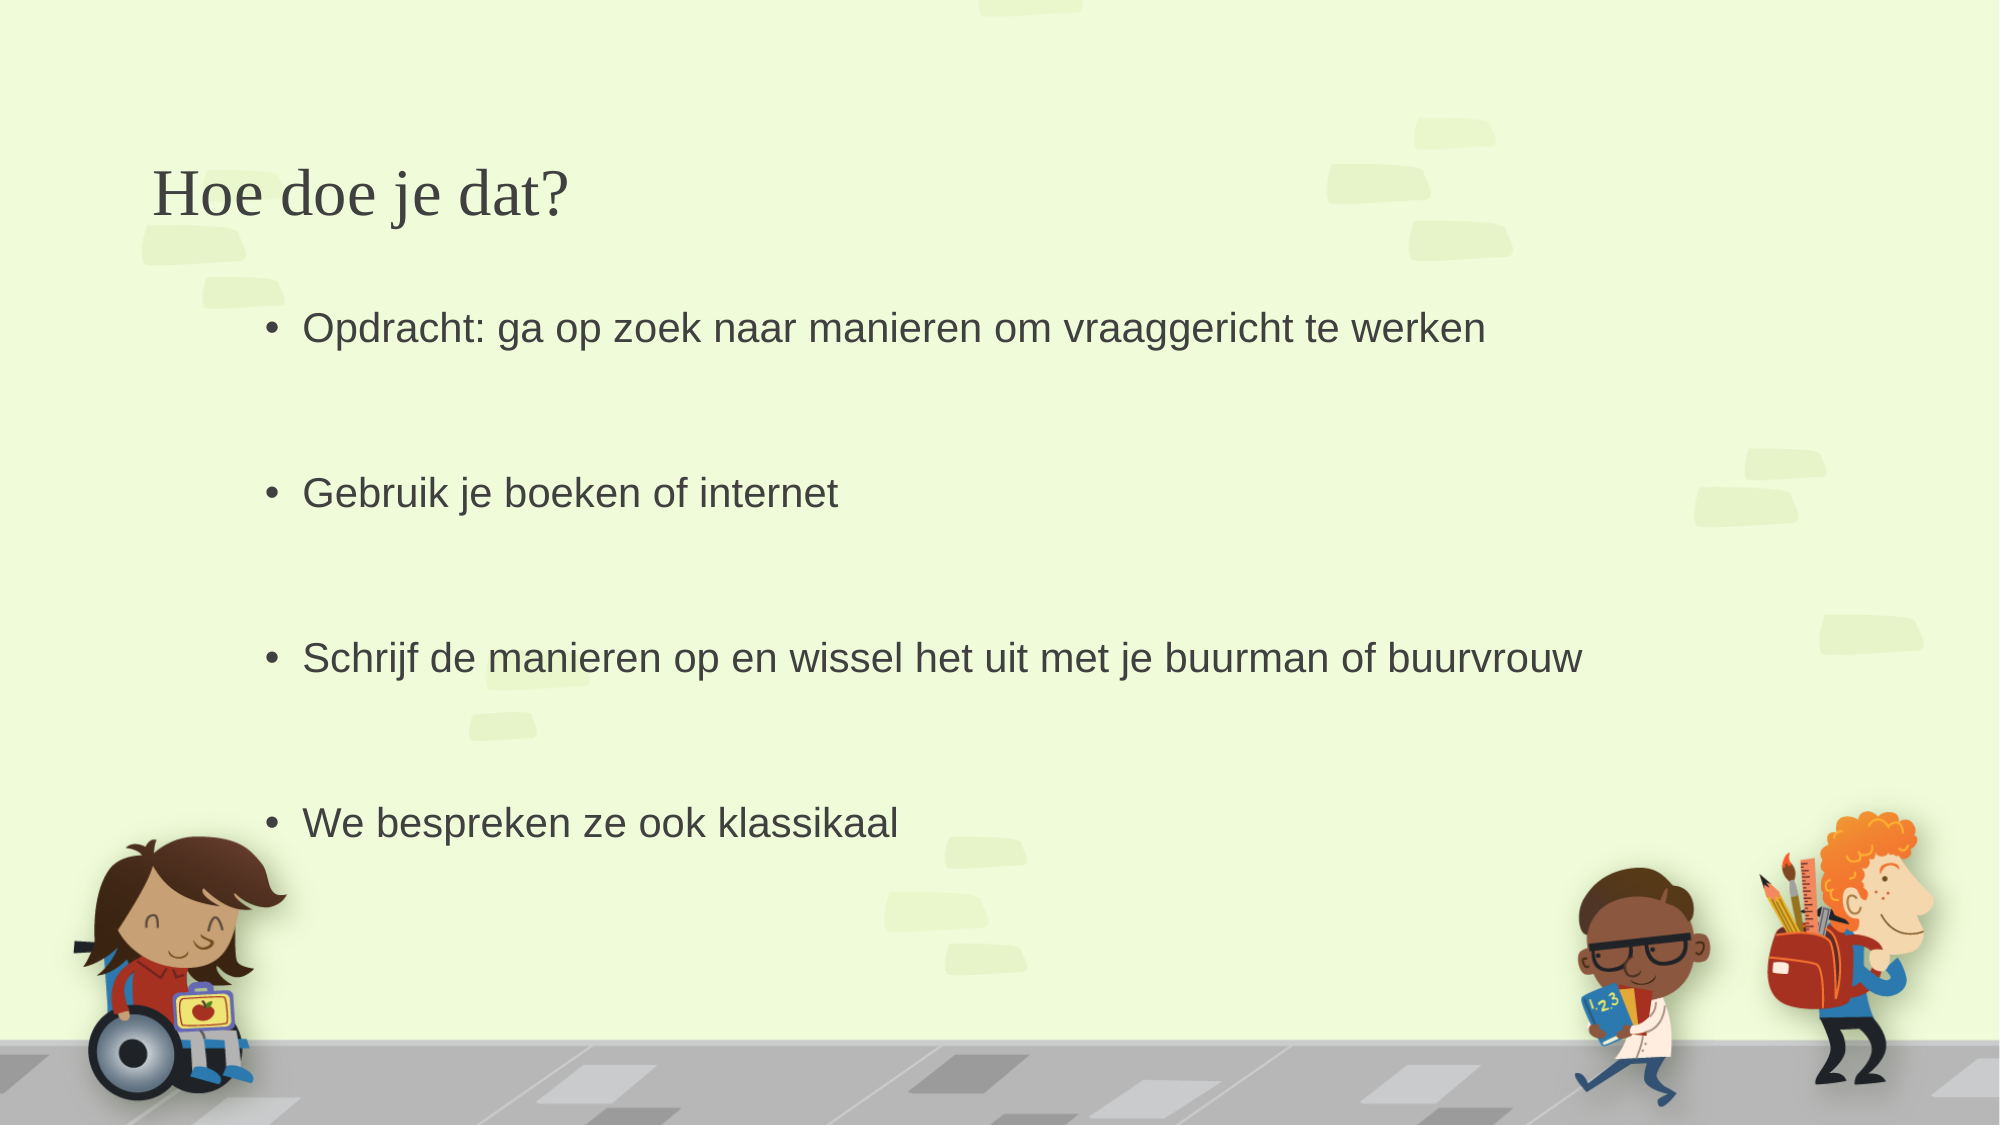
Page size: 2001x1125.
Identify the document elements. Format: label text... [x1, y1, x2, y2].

picture [0, 0, 2000, 1125]
list Opdracht: ga op zoek naar manieren om vraaggericht te werken Gebruik je boeken of internet Schrijf de manieren op en wissel het uit met je buurman of buurvrouw We bespreken ze ook klassikaal [249, 299, 1792, 870]
title Hoe doe je dat? [137, 59, 1750, 238]
